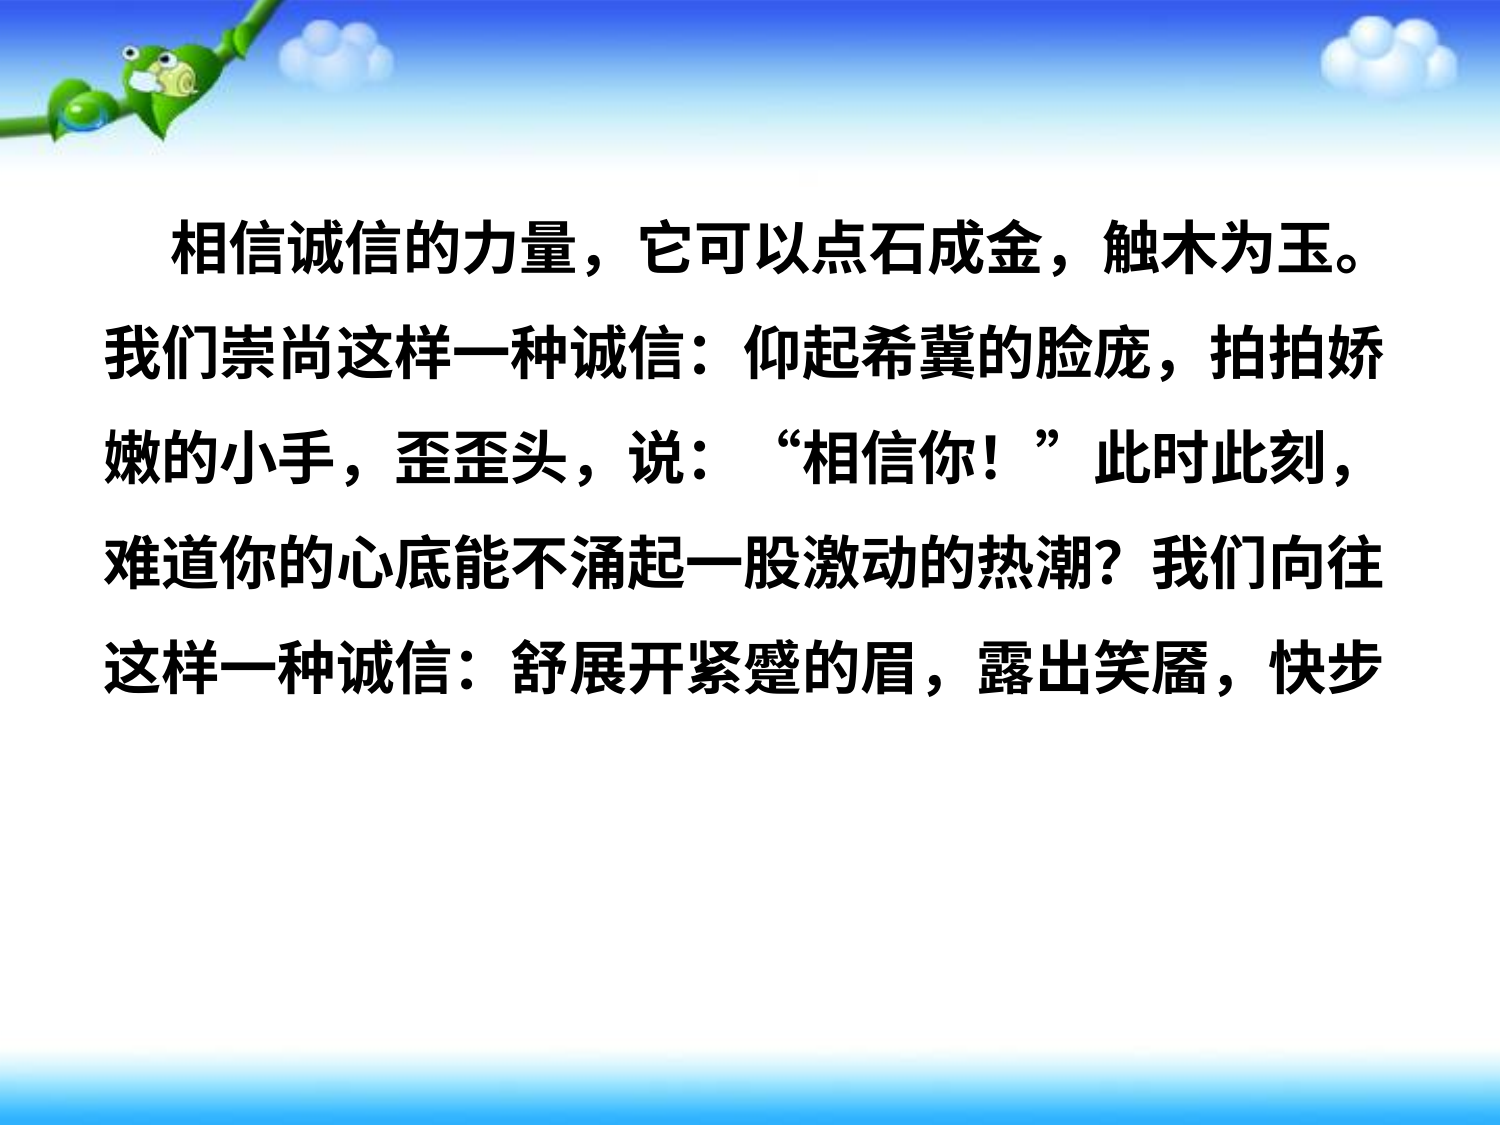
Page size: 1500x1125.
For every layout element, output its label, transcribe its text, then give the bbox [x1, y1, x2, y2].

picture [0, 0, 1500, 1125]
text_box 相信诚信的力量，它可以点石成金，触木为玉。我们崇尚这样一种诚信：仰起希冀的脸庞，拍拍娇嫩的小手，歪歪头，说：“相信你！”此时此刻，难道你的心底能不涌起一股激动的热潮？我们向往这样一种诚信：舒展开紧蹙的眉，露出笑靥，快步 [88, 168, 1450, 709]
